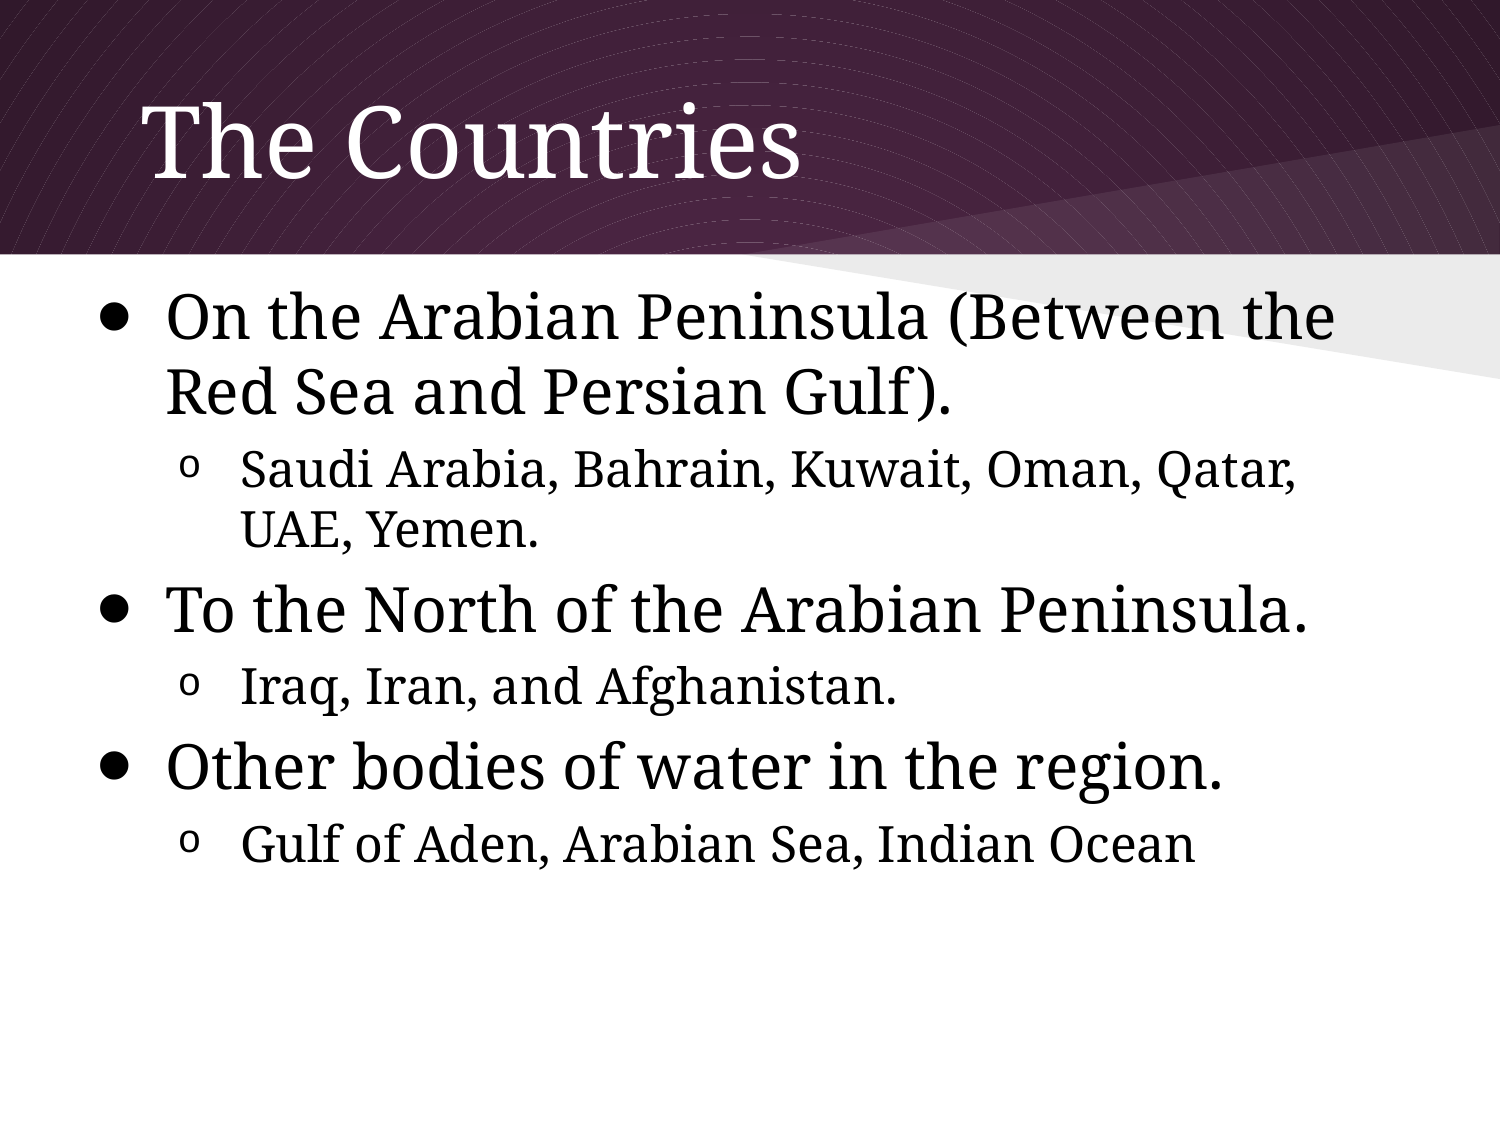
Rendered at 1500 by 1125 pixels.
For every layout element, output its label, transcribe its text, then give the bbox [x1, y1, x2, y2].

title The Countries [75, 45, 1425, 233]
list On the Arabian Peninsula (Between the Red Sea and Persian Gulf). Saudi Arabia, Bahrain, Kuwait, Oman, Qatar, UAE, Yemen. To the North of the Arabian Peninsula. Iraq, Iran, and Afghanistan. Other bodies of water in the region. Gulf of Aden, Arabian Sea, Indian Ocean [75, 262, 1425, 1078]
